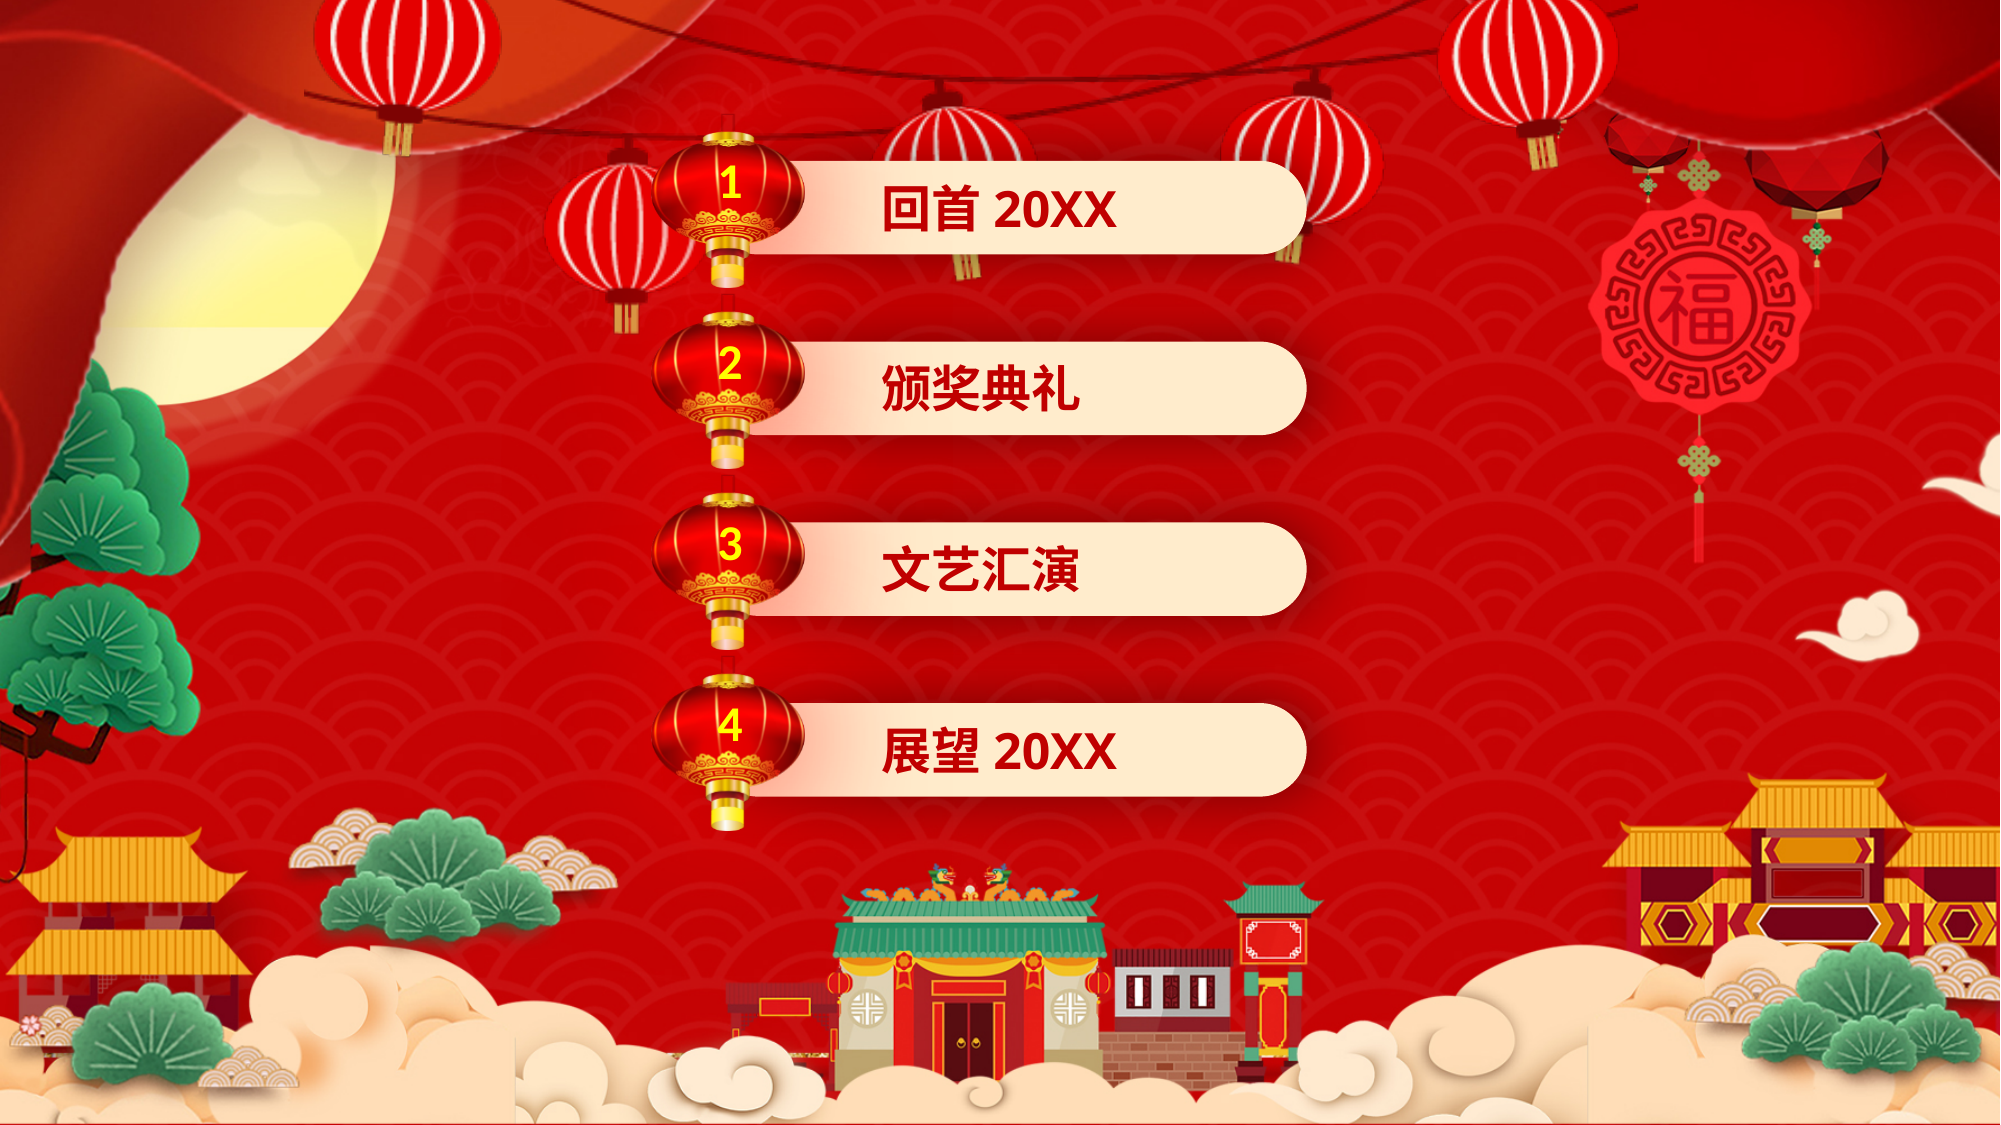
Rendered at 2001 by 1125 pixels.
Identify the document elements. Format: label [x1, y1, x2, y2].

picture [0, 0, 2000, 1125]
text_box [651, 293, 1307, 469]
text_box [651, 113, 1307, 288]
text_box [651, 655, 1307, 831]
text_box [651, 474, 1307, 650]
